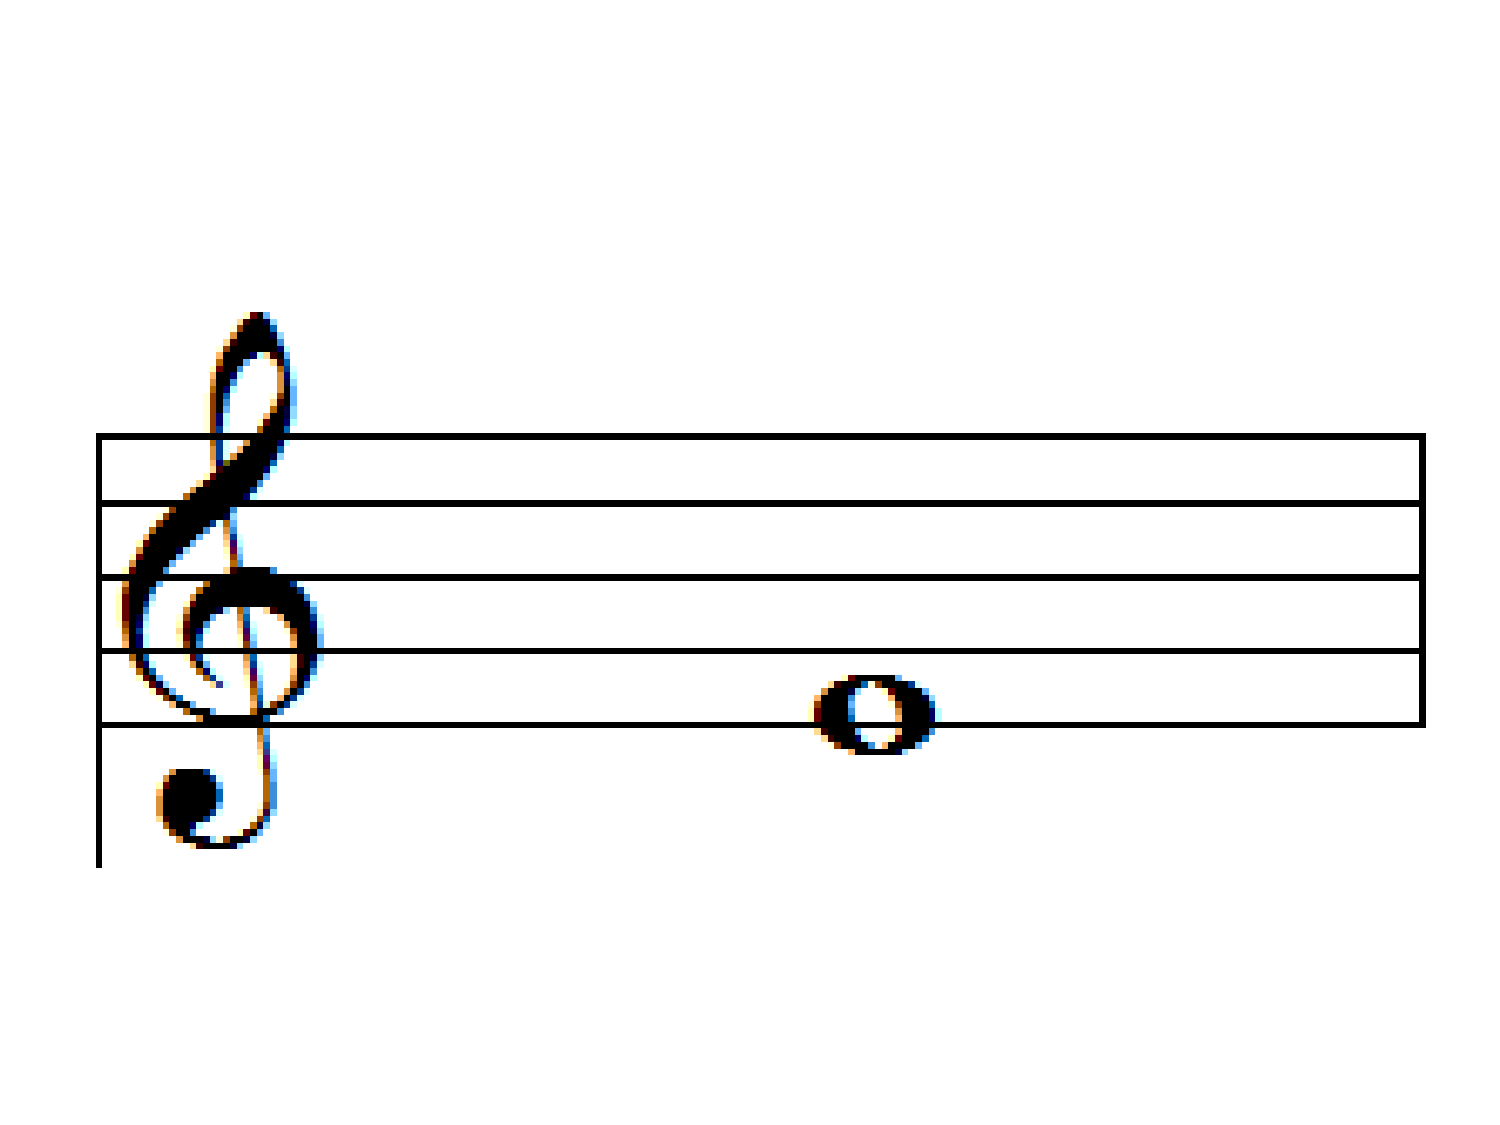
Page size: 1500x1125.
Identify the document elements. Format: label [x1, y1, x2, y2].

picture [59, 287, 1500, 868]
